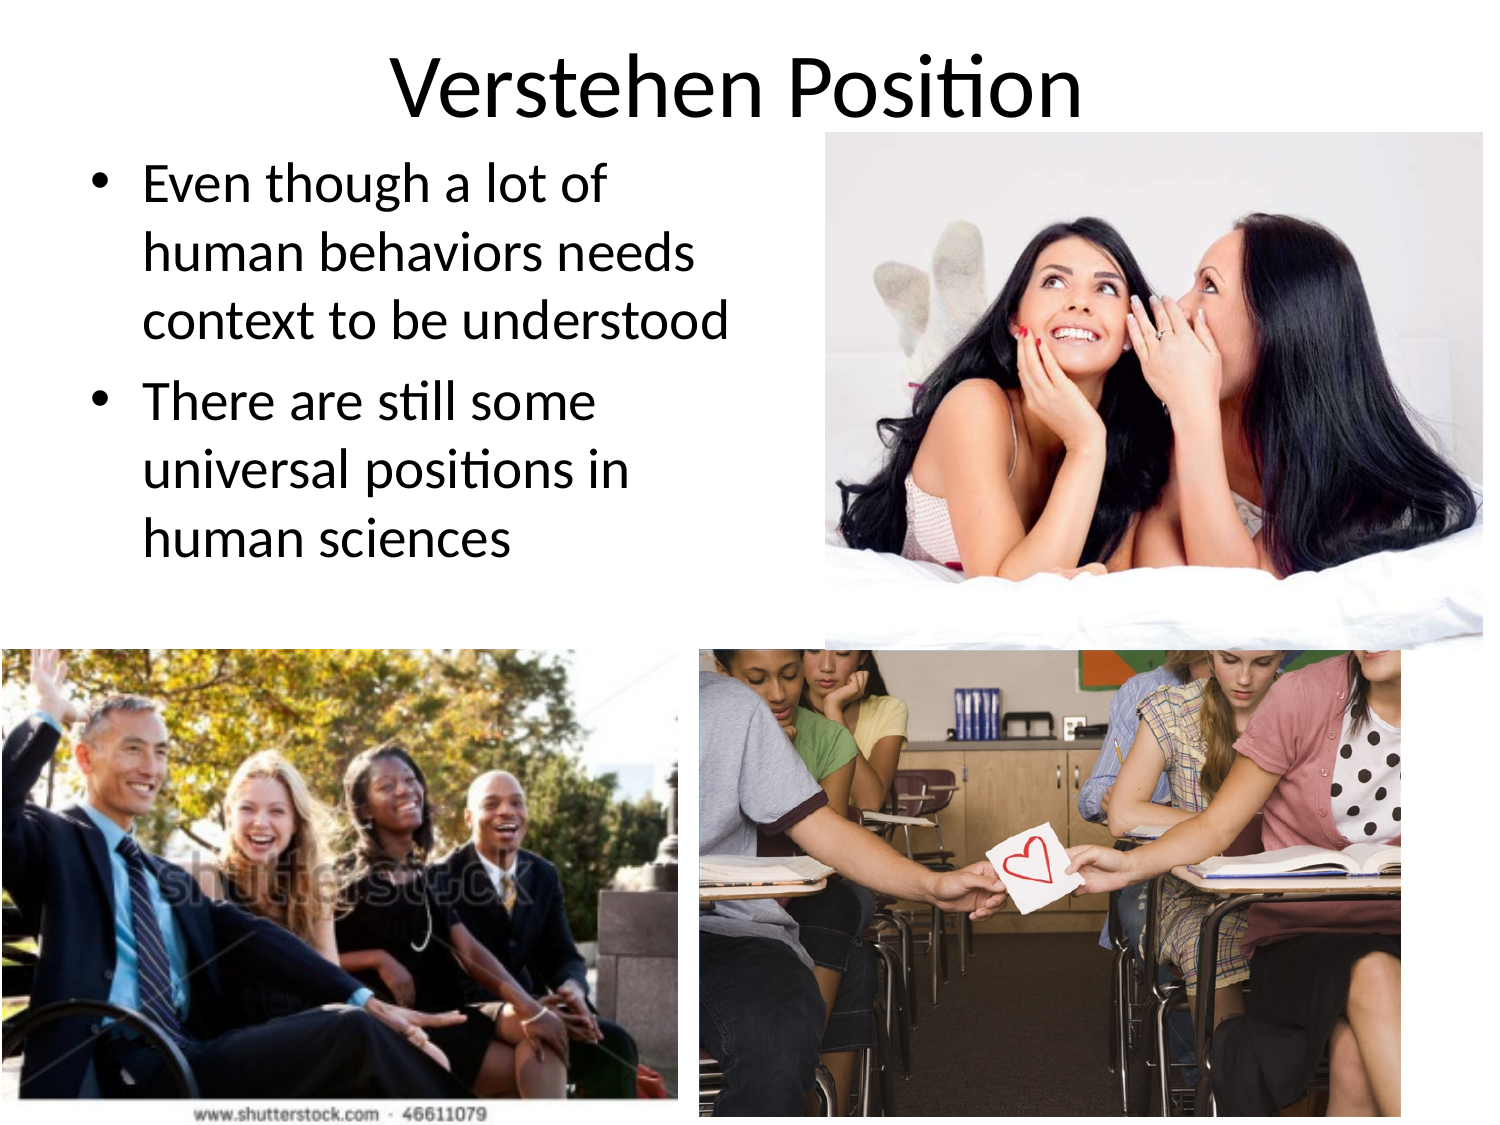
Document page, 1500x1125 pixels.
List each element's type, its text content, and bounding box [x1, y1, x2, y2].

picture [1, 648, 678, 1125]
picture [699, 132, 1484, 1117]
title Verstehen Position [62, 0, 1413, 175]
list Even though a lot of human behaviors needs context to be understood There are still some universal positions in human sciences [75, 137, 775, 625]
